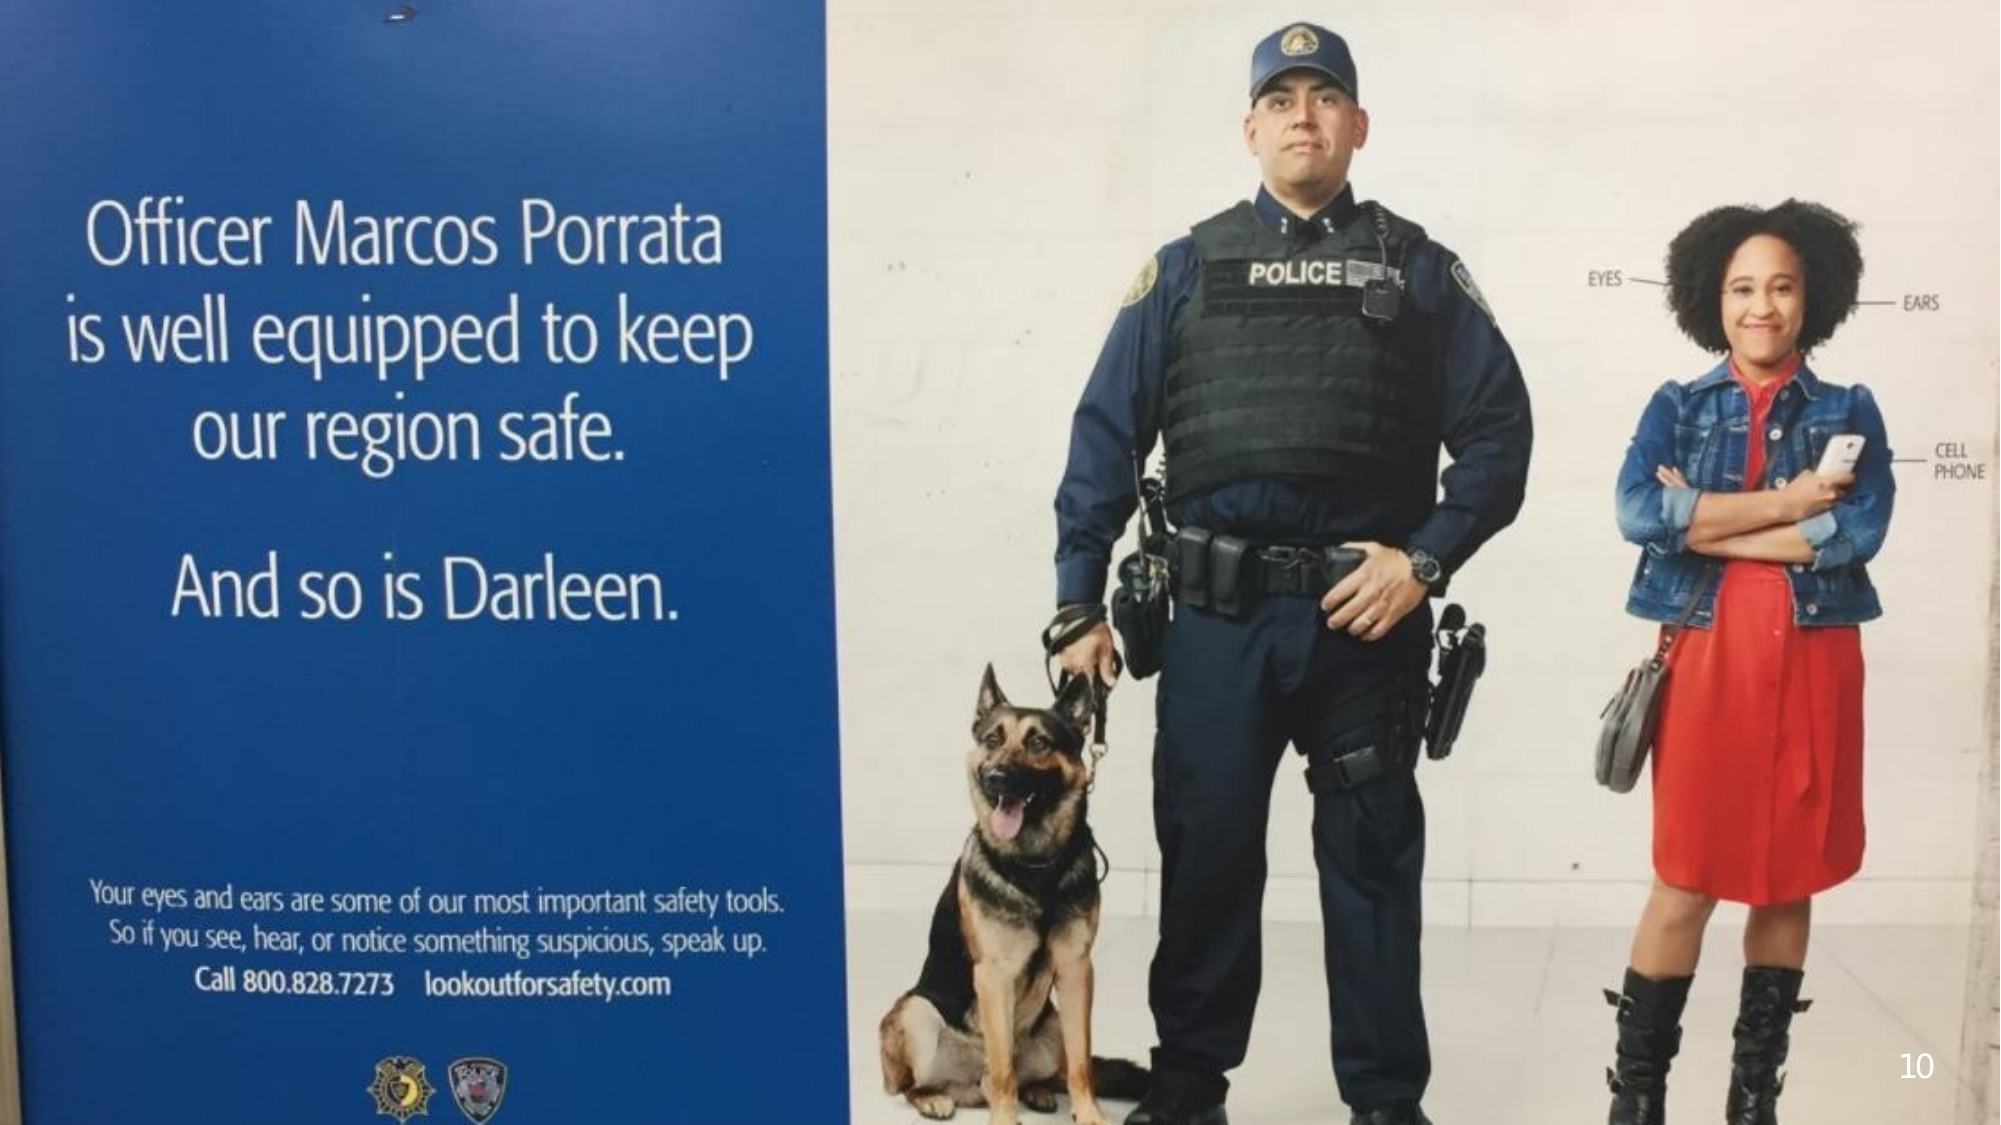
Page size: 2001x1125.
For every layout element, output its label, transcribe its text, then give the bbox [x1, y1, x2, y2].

text_box [0, 0, 2000, 1125]
text_box 10 [1891, 1047, 1943, 1085]
